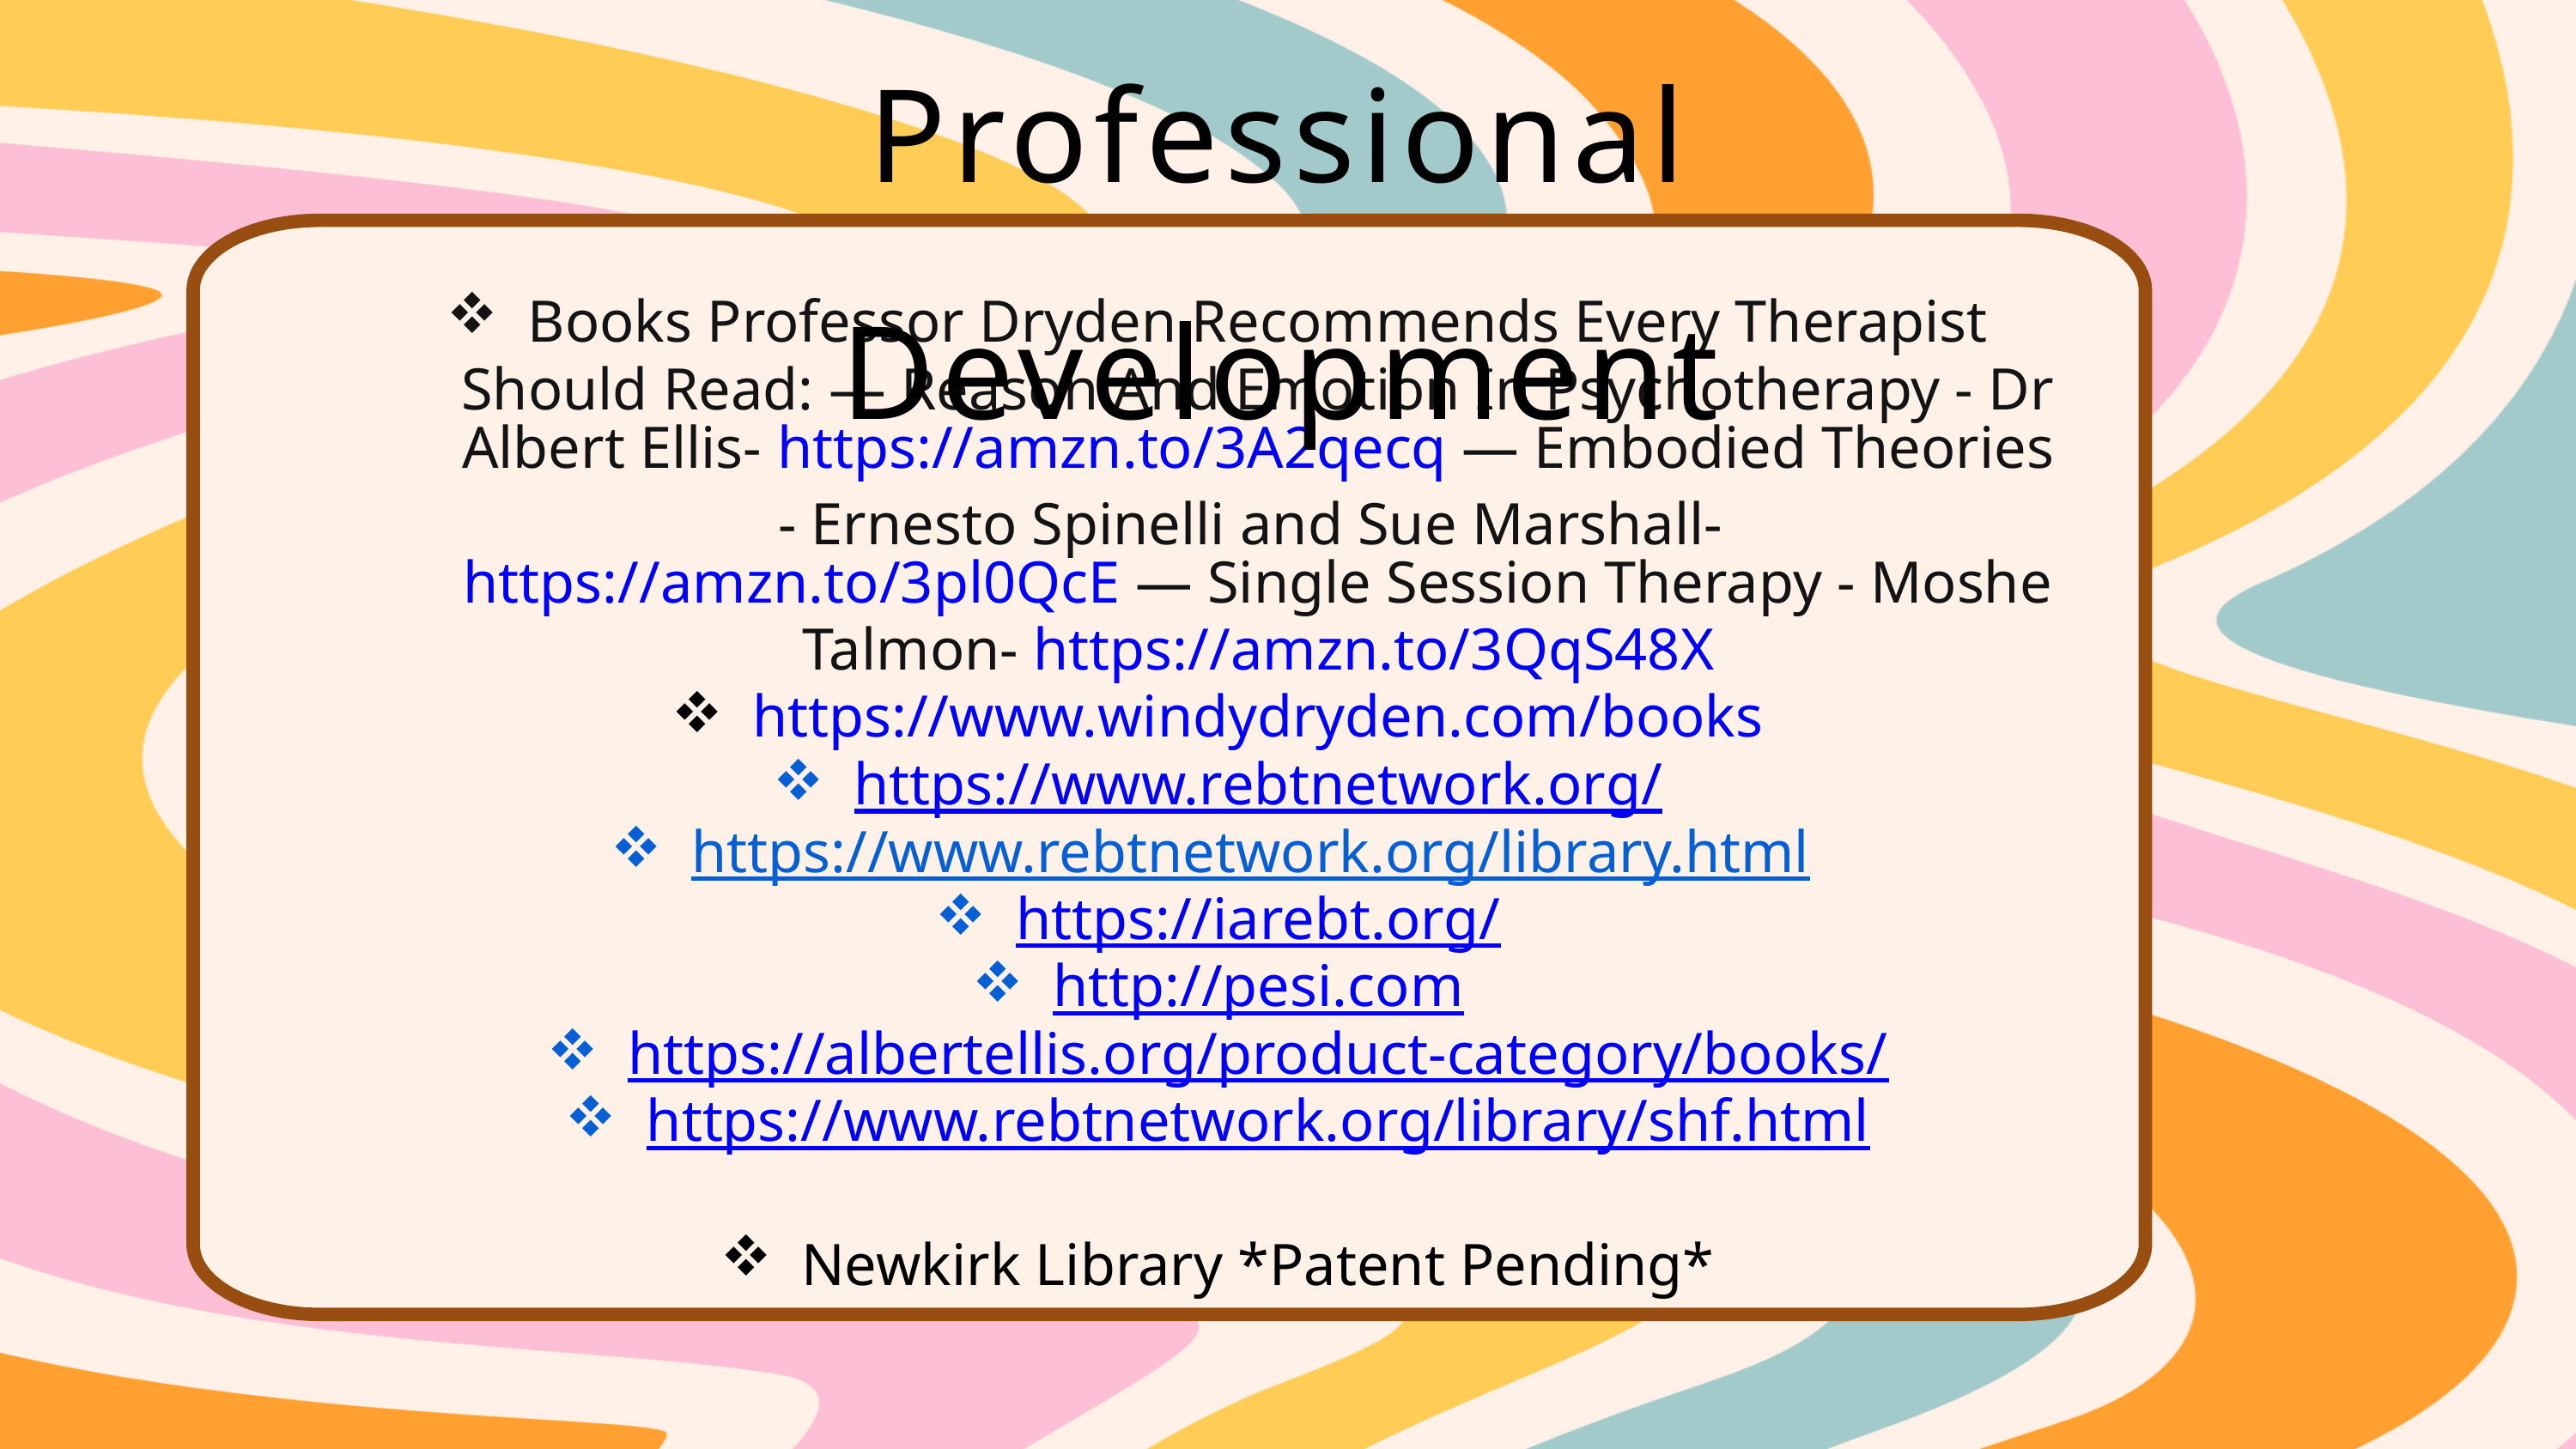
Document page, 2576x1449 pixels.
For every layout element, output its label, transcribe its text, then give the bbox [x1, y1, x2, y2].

text_box Professional Development [415, 0, 2146, 220]
text_box [0, 0, 415, 1449]
text_box Books Professor Dryden Recommends Every Therapist Should Read: — Reason And Emotion In Psychotherapy - Dr Albert Ellis- https://amzn.to/3A2qecq — Embodied Theories - Ernesto Spinelli and Sue Marshall- https://amzn.to/3pl0QcE — Single Session Therapy - Moshe Talmon- https://amzn.to/3QqS48X https://www.windydryden.com/books https://www.rebtnetwork.org/ https://www.rebtnetwork.org/library.html https://iarebt.org/ http://pesi.com https://albertellis.org/product-category/books/ https://www.rebtnetwork.org/library/shf.html Newkirk Library *Patent Pending* [375, 1321, 2061, 1449]
text_box [2061, 0, 2576, 1449]
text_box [192, 220, 2146, 1315]
